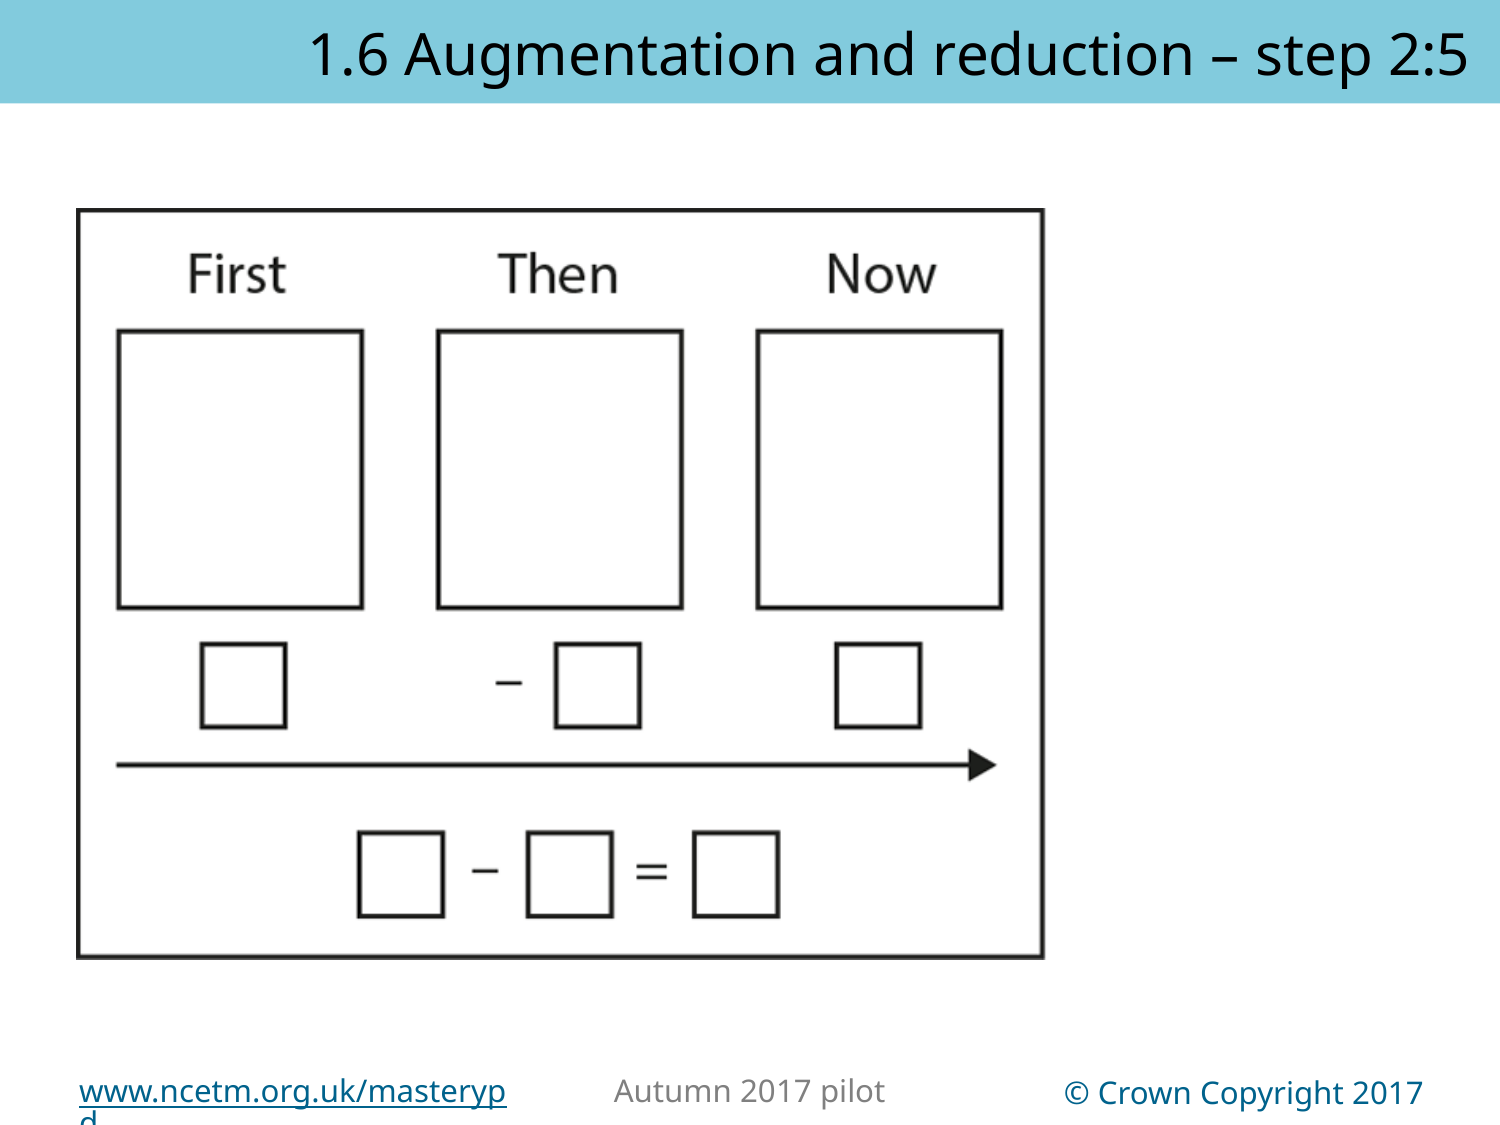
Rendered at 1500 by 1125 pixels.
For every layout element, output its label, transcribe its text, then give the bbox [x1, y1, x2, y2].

list 1.6 Augmentation and reduction – step 2:5 [0, 0, 1500, 104]
picture [76, 207, 1056, 960]
